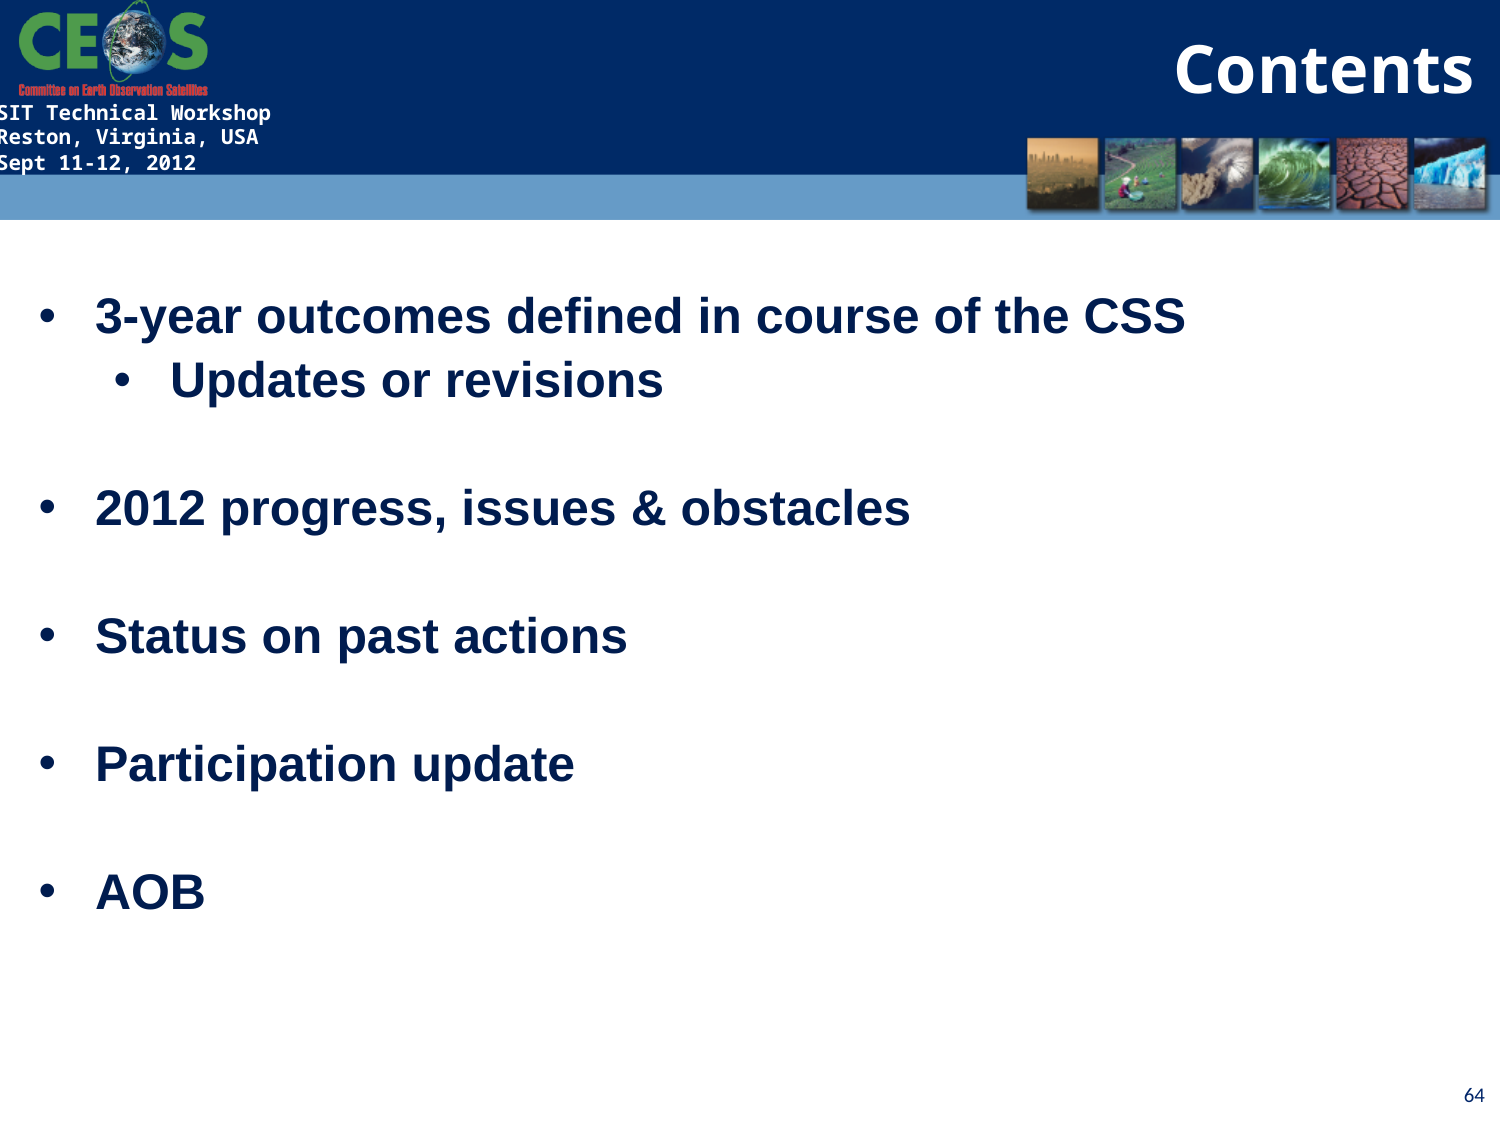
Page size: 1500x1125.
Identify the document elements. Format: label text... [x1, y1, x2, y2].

text_box 3-year outcomes defined in course of the CSS Updates or revisions 2012 progress, issues & obstacles Status on past actions Participation update AOB [24, 283, 1473, 1125]
picture [0, 0, 1500, 220]
title Contents [216, 16, 1491, 117]
slide_number 64 [1473, 1073, 1500, 1125]
